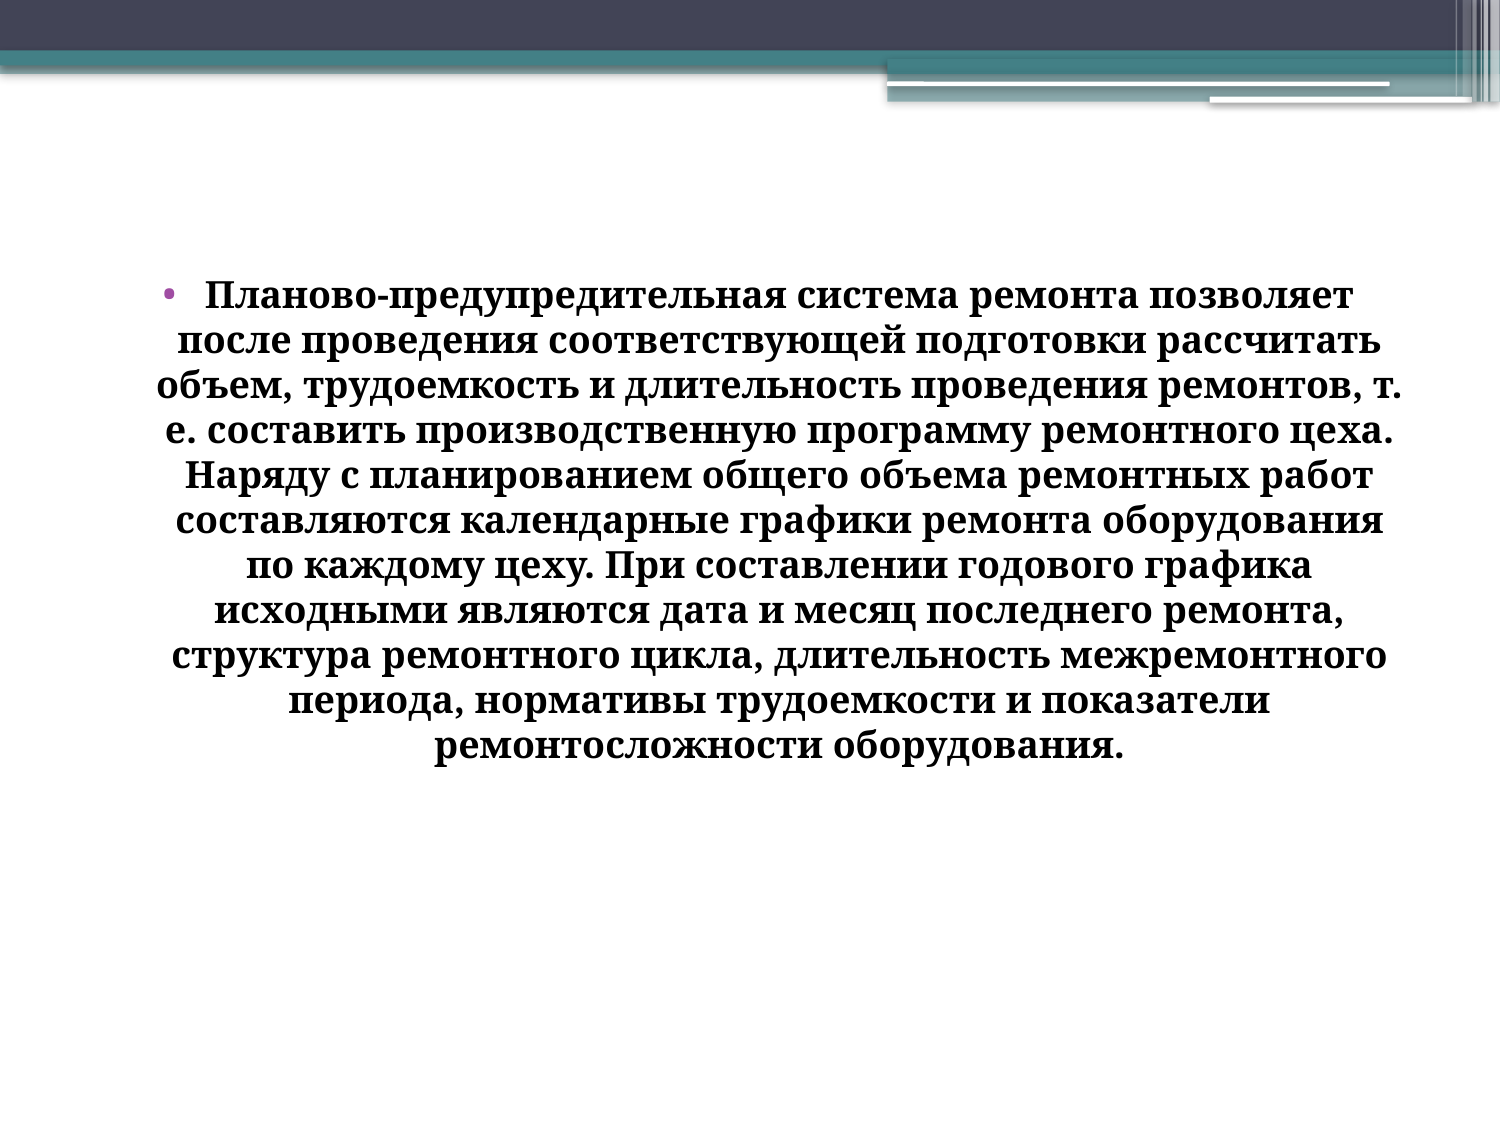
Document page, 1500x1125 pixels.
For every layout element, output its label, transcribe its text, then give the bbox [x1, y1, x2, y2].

list Планово-предупредительная система ремонта позволяет после проведения соответствующей подготовки рассчитать объем, трудоемкость и длительность проведения ремонтов, т. е. составить производственную программу ремонтного цеха. Наряду с планированием общего объема ремонтных работ составляются календарные графики ремонта оборудования по каждому цеху. При составлении годового графика исходными являются дата и месяц последнего ремонта, структура ремонтного цикла, длительность межремонтного периода, нормативы трудоемкости и показатели ремонтосложности оборудования. [75, 58, 1425, 1000]
